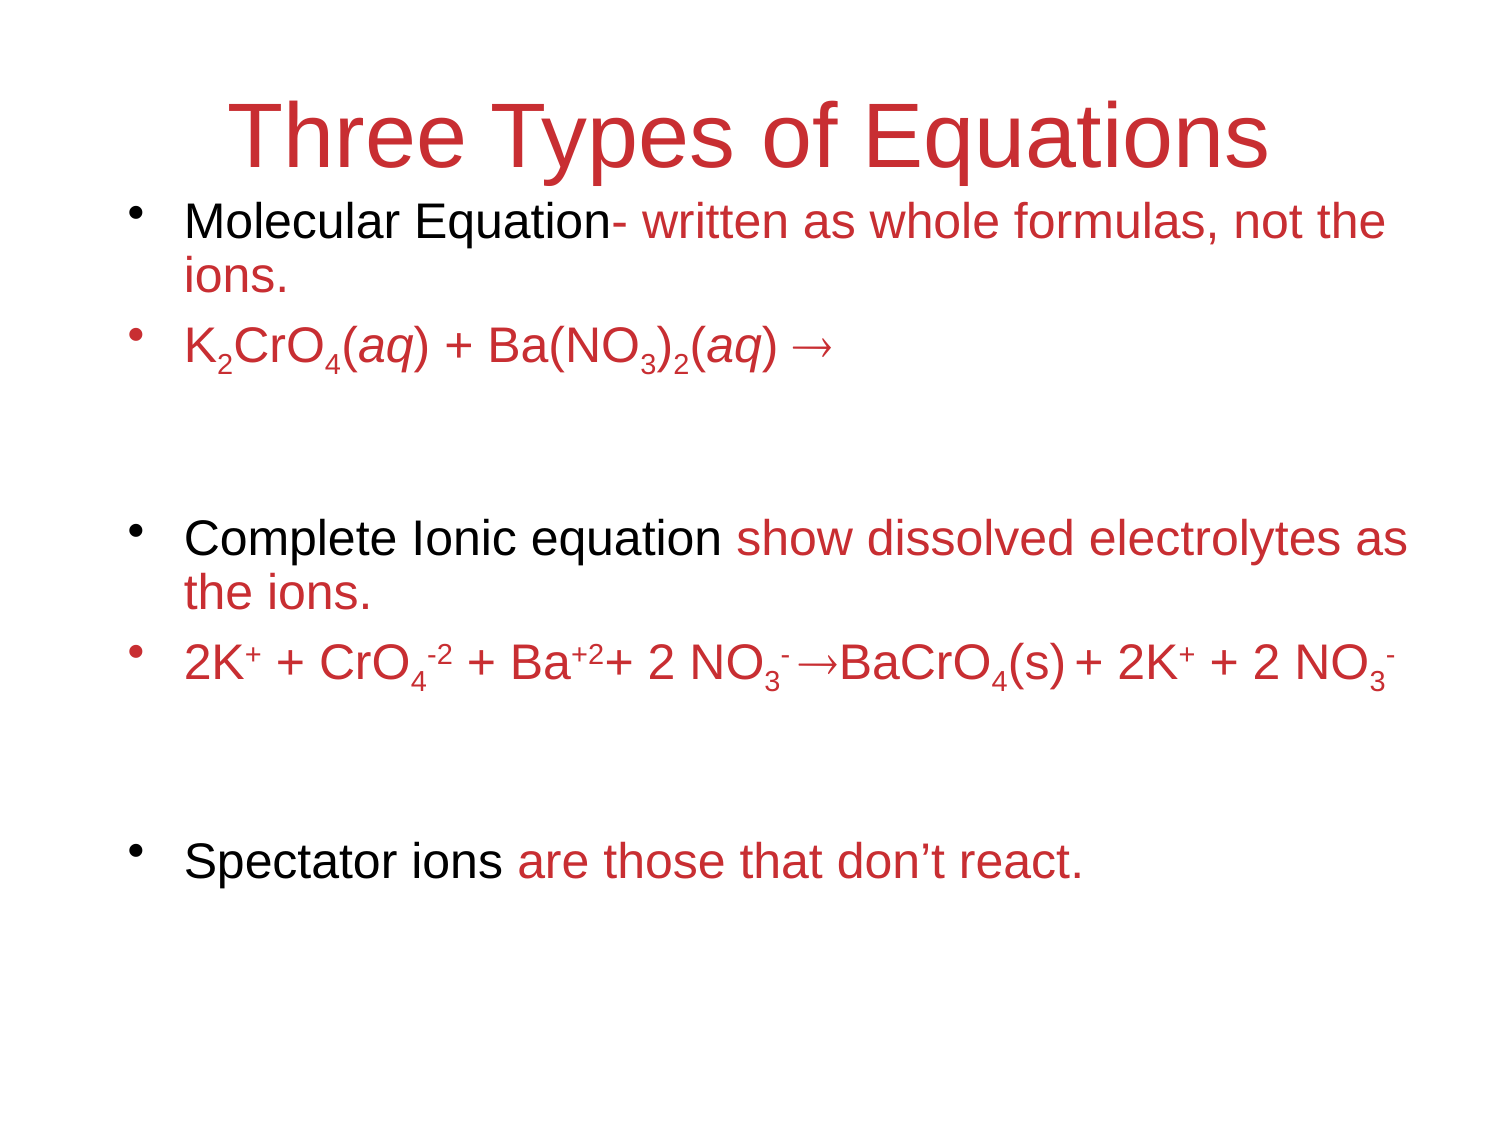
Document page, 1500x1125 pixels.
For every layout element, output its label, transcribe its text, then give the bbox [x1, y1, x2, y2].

title Three Types of Equations [112, 37, 1388, 187]
list Molecular Equation- written as whole formulas, not the ions. K2CrO4(aq) + Ba(NO3)2(aq) ® Complete Ionic equation show dissolved electrolytes as the ions. 2K+ + CrO4-2 + Ba+2+ 2 NO3- ®BaCrO4(s) + 2K+ + 2 NO3- Spectator ions are those that don’t react. [112, 187, 1463, 1063]
